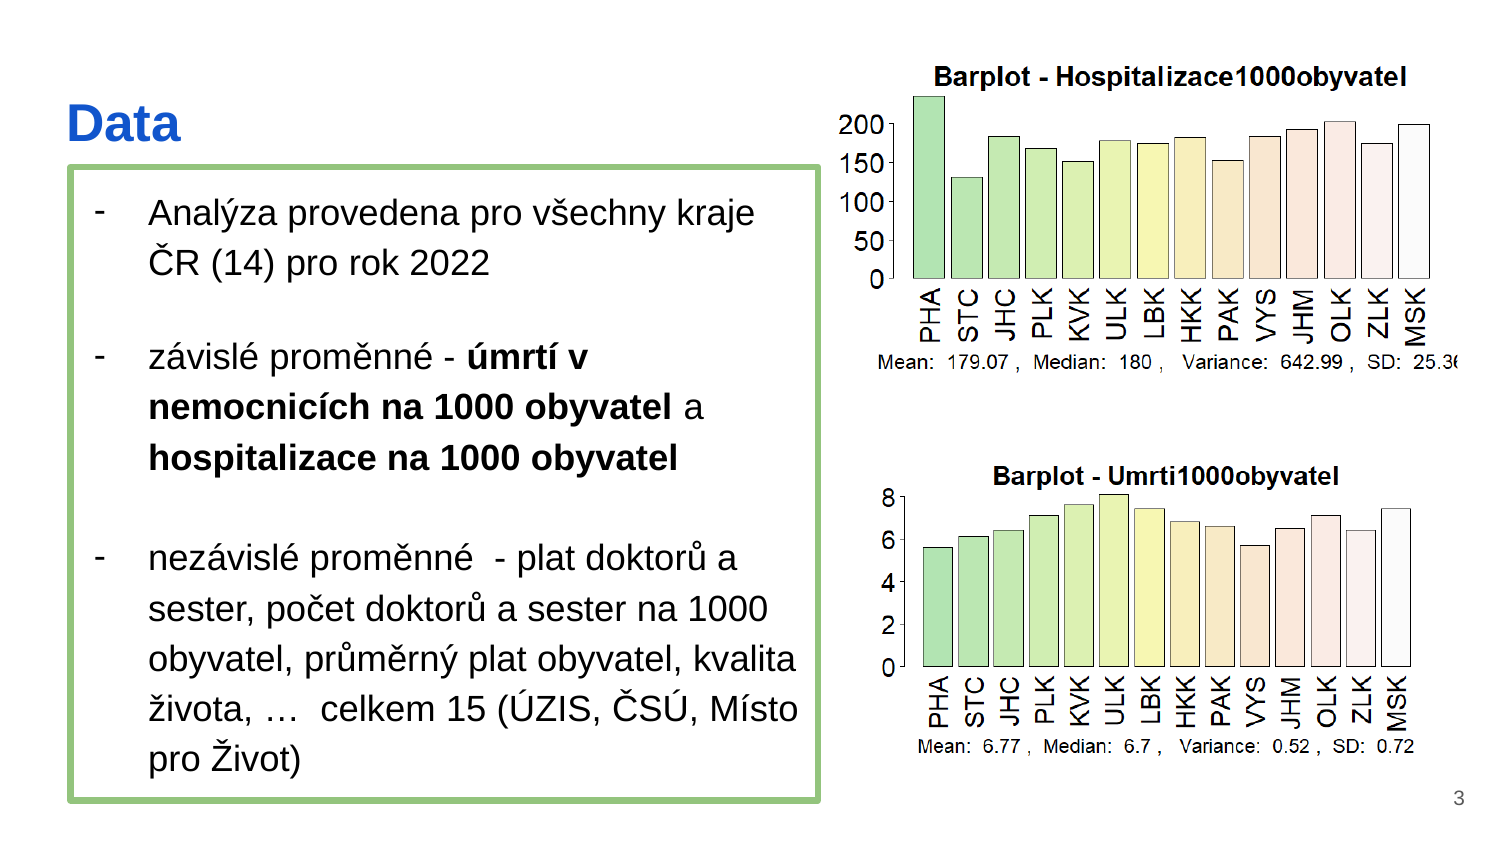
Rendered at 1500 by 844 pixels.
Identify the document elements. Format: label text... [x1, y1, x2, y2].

picture [834, 52, 1458, 382]
title Data [51, 72, 829, 167]
list Analýza provedena pro všechny kraje ČR (14) pro rok 2022 závislé proměnné - úmrtí v nemocnicích na 1000 obyvatel a hospitalizace na 1000 obyvatel nezávislé proměnné - plat doktorů a sester, počet doktorů a sester na 1000 obyvatel, průměrný plat obyvatel, kvalita života, … celkem 15 (ÚZIS, ČSÚ, Místo pro Život) [60, 166, 818, 801]
picture [826, 455, 1467, 766]
slide_number ‹#› [1389, 764, 1480, 830]
